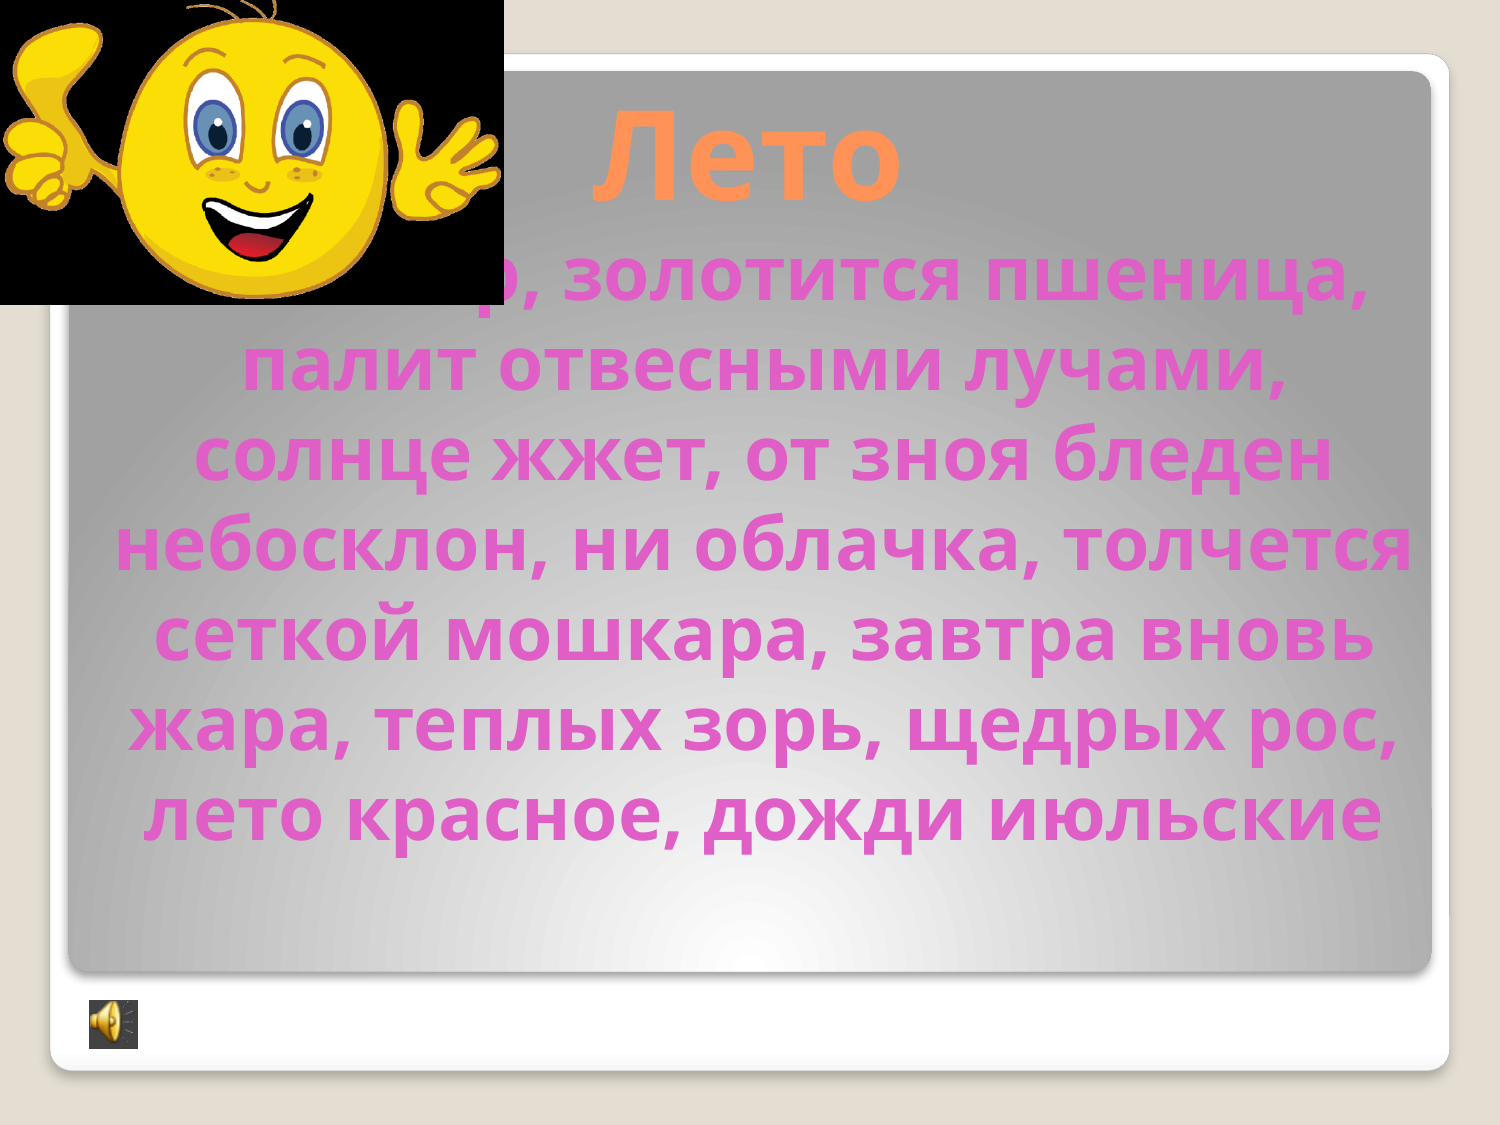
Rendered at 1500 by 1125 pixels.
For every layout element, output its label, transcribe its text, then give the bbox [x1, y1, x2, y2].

picture [88, 999, 139, 1050]
title Лето лег загар, золотится пшеница, палит отвесными лучами, солнце жжет, от зноя бледен небосклон, ни облачка, толчется сеткой мошкара, завтра вновь жара, теплых зорь, щедрых рос, лето красное, дожди июльские [93, 0, 1437, 1043]
picture [0, 0, 505, 305]
